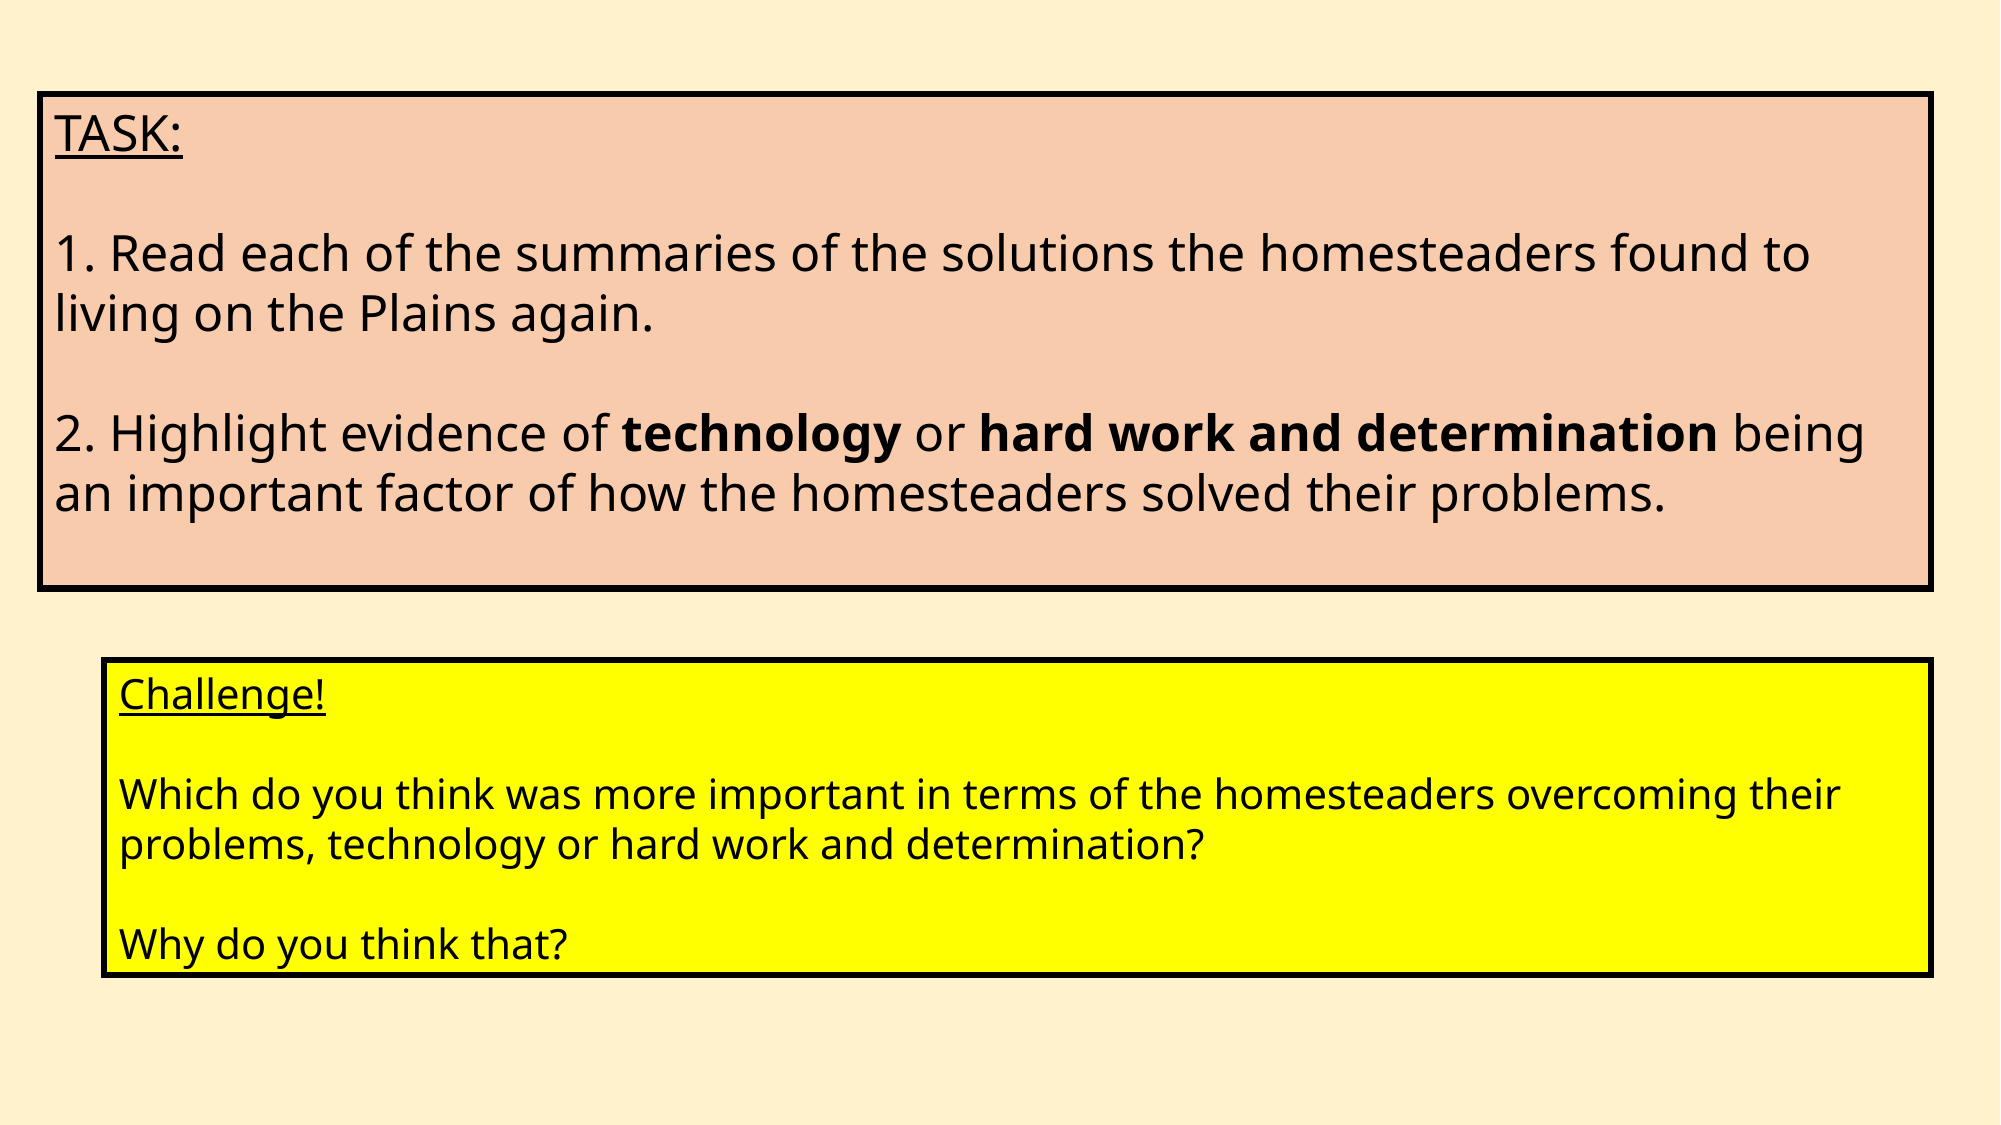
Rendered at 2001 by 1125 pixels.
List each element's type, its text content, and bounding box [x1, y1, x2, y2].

text_box TASK: 1. Read each of the summaries of the solutions the homesteaders found to living on the Plains again. 2. Highlight evidence of technology or hard work and determination being an important factor of how the homesteaders solved their problems. [40, 93, 1932, 589]
text_box Challenge! Which do you think was more important in terms of the homesteaders overcoming their problems, technology or hard work and determination? Why do you think that? [104, 660, 1932, 976]
